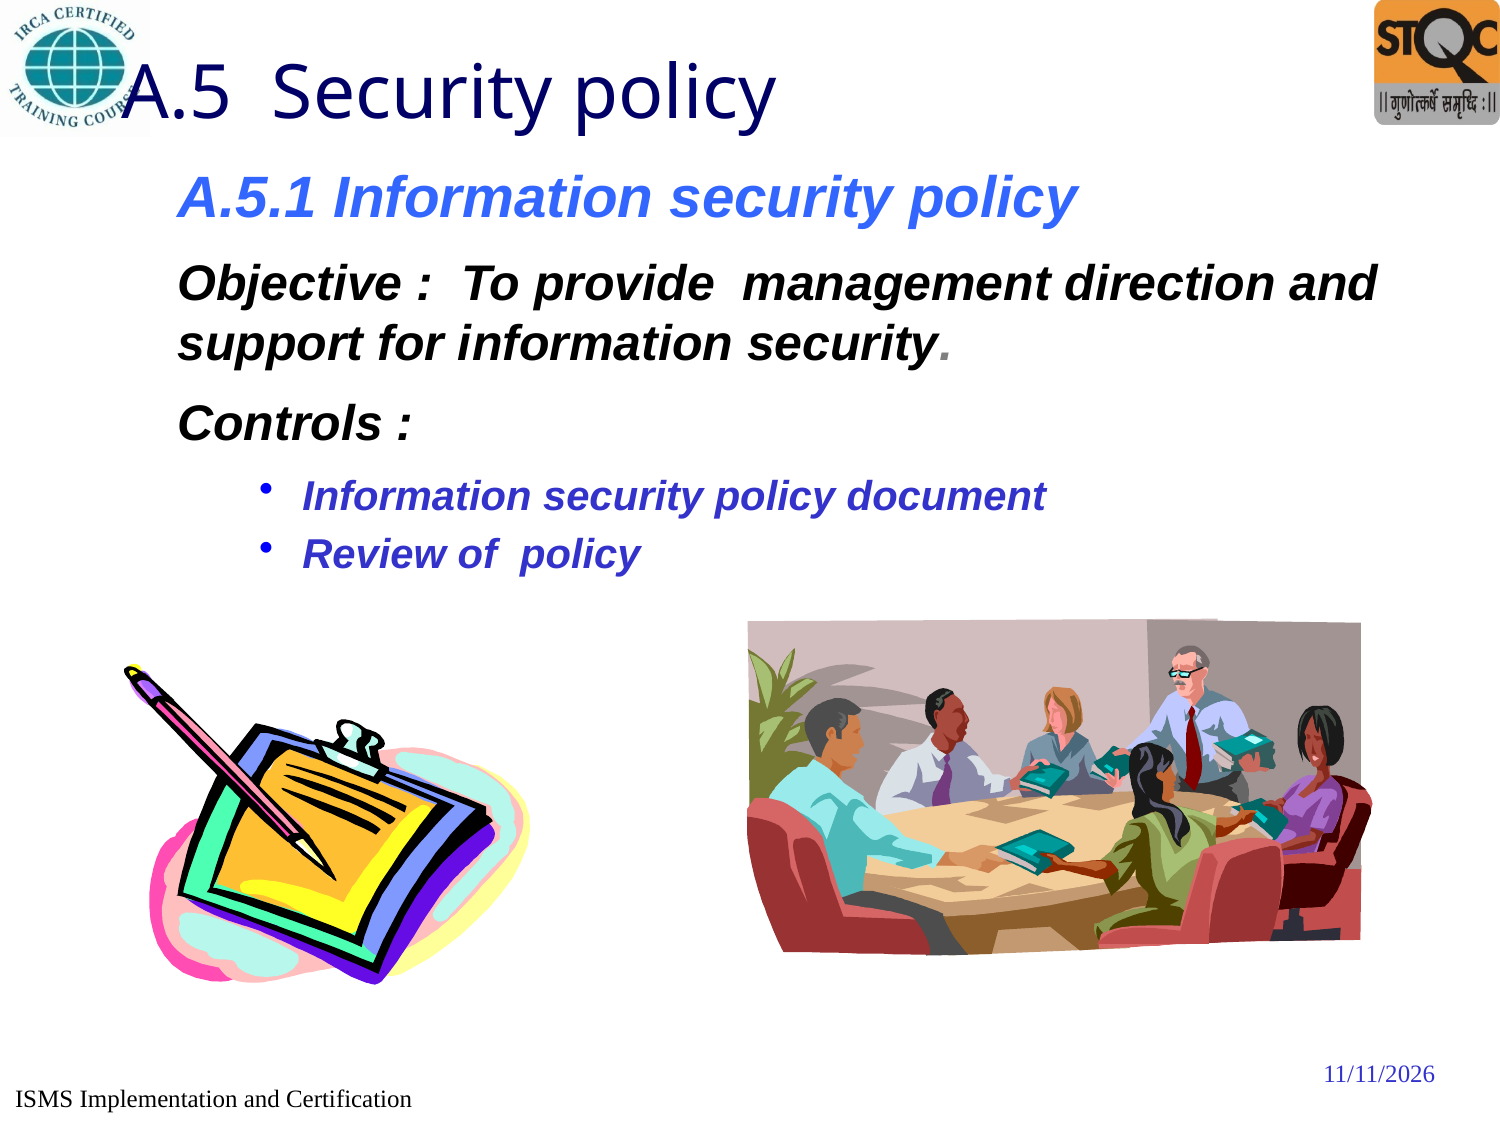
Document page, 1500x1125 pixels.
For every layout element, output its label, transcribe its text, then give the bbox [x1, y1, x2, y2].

list A.5.1 Information security policy Objective : To provide management direction and support for information security. Controls : Information security policy document Review of policy [162, 151, 1438, 976]
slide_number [1137, 1050, 1450, 1113]
title A.5 Security policy [81, 25, 818, 152]
picture [1374, 0, 1500, 125]
picture [746, 613, 1378, 961]
footer ISMS Implementation and Certification [0, 1074, 1074, 1125]
picture [0, 0, 150, 137]
picture [116, 657, 538, 992]
